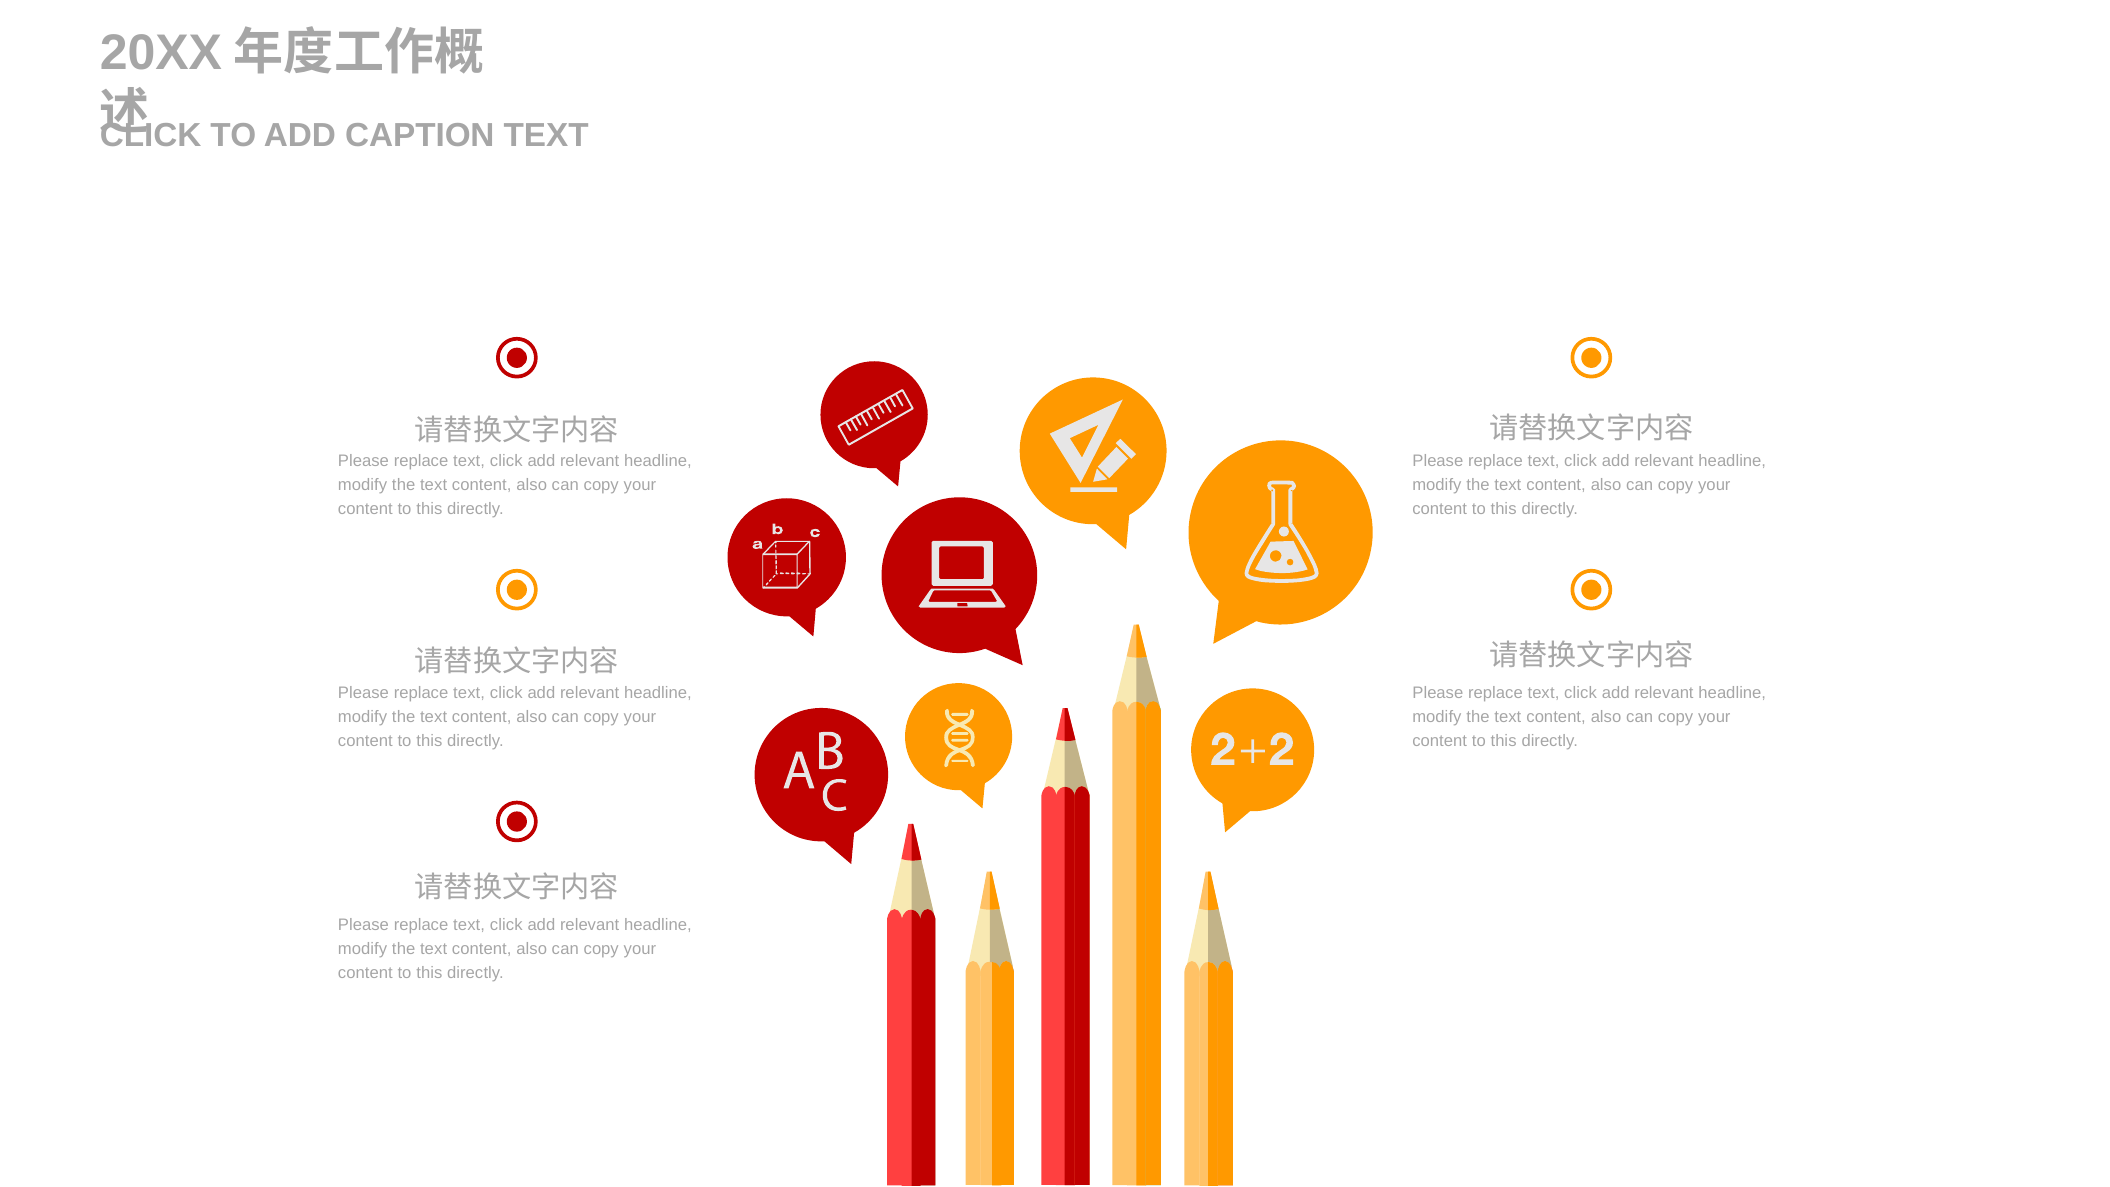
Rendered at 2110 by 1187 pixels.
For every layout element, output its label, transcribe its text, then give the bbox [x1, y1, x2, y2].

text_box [337, 634, 696, 749]
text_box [1412, 402, 1771, 517]
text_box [887, 823, 936, 1186]
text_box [1412, 629, 1771, 749]
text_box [337, 404, 696, 517]
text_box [1570, 336, 1613, 379]
text_box 20XX年度工作概述 [99, 19, 534, 113]
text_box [1041, 707, 1090, 1186]
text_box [965, 871, 1014, 1186]
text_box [337, 861, 696, 981]
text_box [904, 683, 1013, 809]
text_box CLICK TO ADD CAPTION TEXT [99, 113, 629, 154]
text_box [1112, 624, 1161, 1186]
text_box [495, 800, 538, 843]
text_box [495, 568, 538, 611]
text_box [1019, 377, 1167, 550]
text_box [727, 498, 846, 637]
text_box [1570, 568, 1613, 611]
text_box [1184, 871, 1233, 1186]
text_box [495, 336, 538, 379]
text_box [754, 707, 889, 865]
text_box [872, 488, 1043, 666]
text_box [820, 361, 928, 487]
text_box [1191, 688, 1315, 833]
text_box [1183, 431, 1382, 644]
